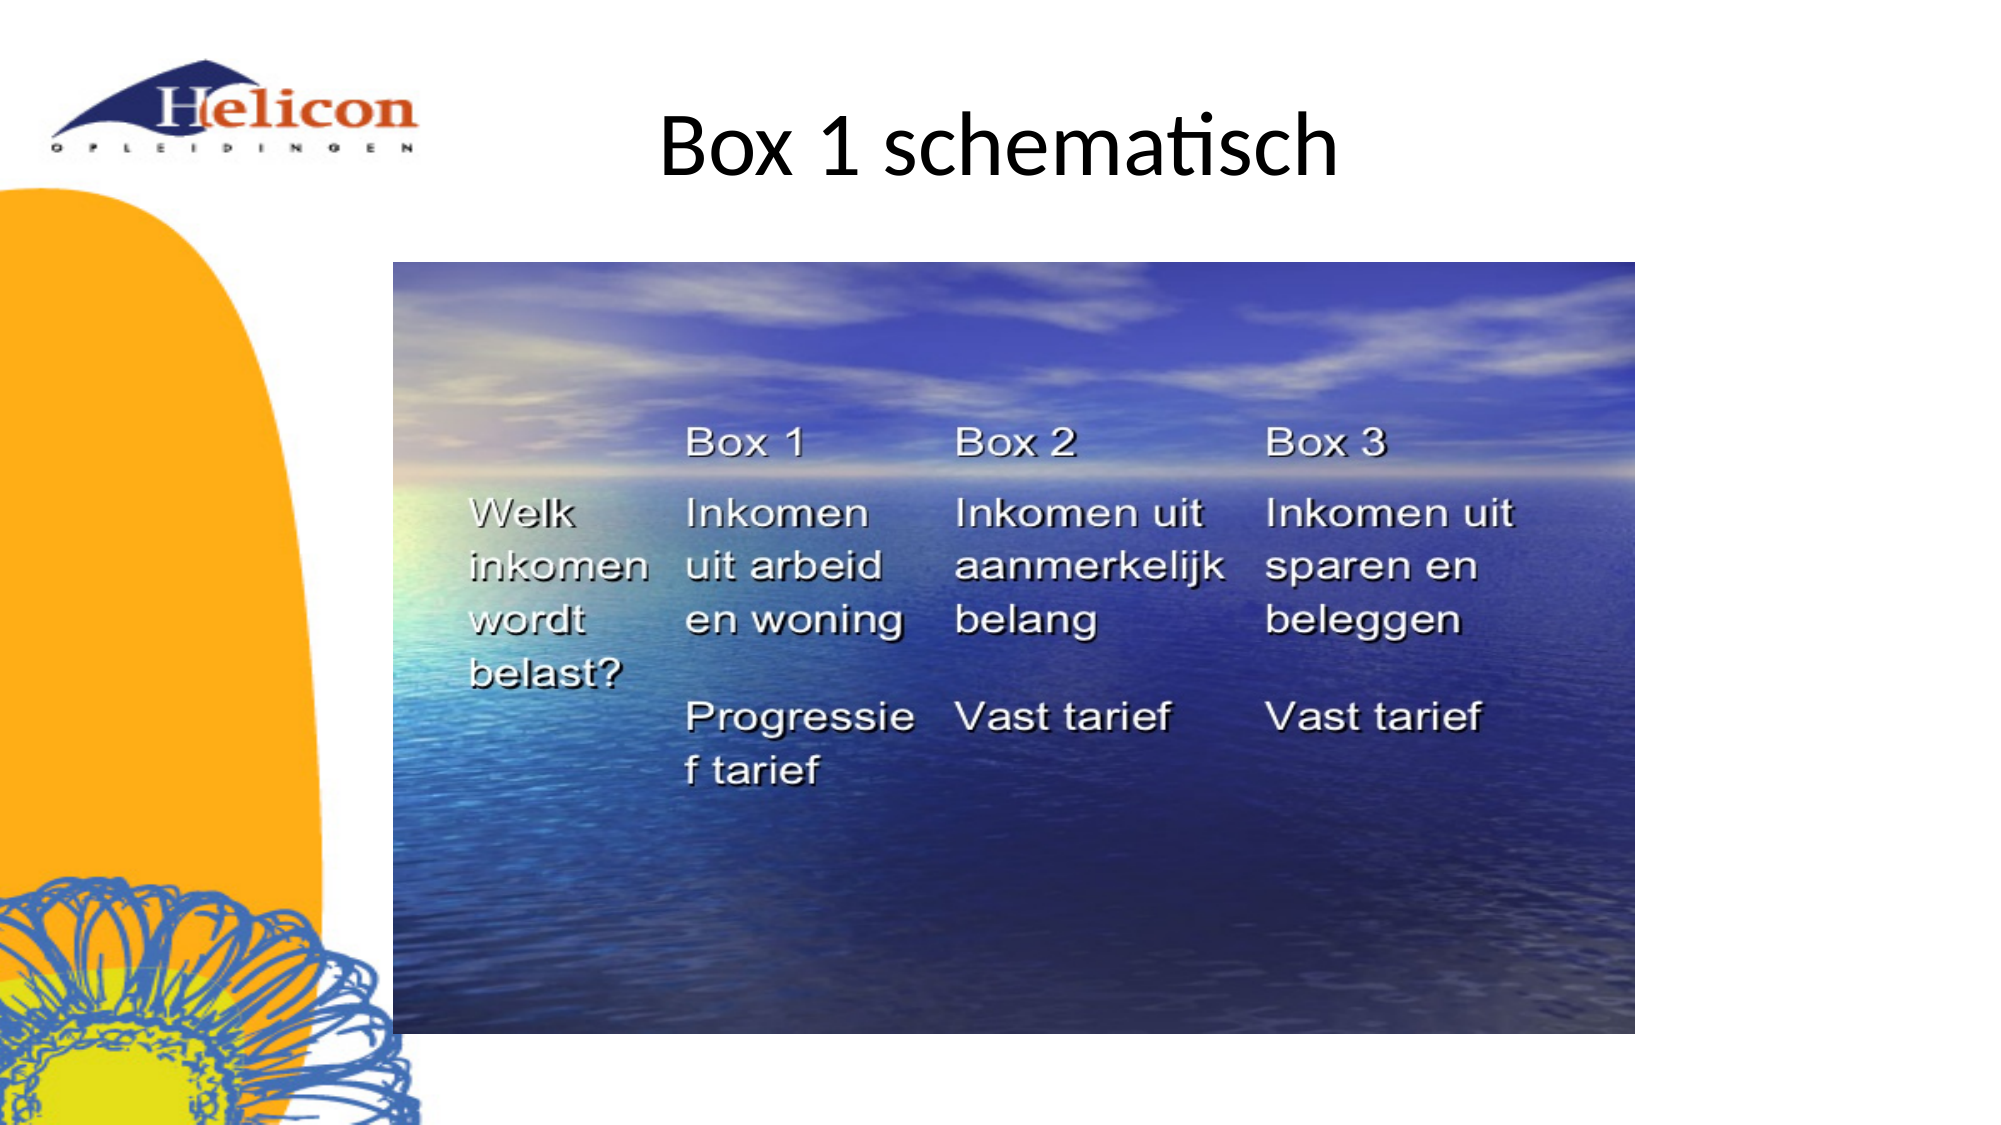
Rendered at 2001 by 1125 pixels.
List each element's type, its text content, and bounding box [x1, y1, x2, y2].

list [392, 262, 1635, 1034]
picture [0, 0, 2001, 1125]
title Box 1 schematisch [99, 45, 1900, 233]
